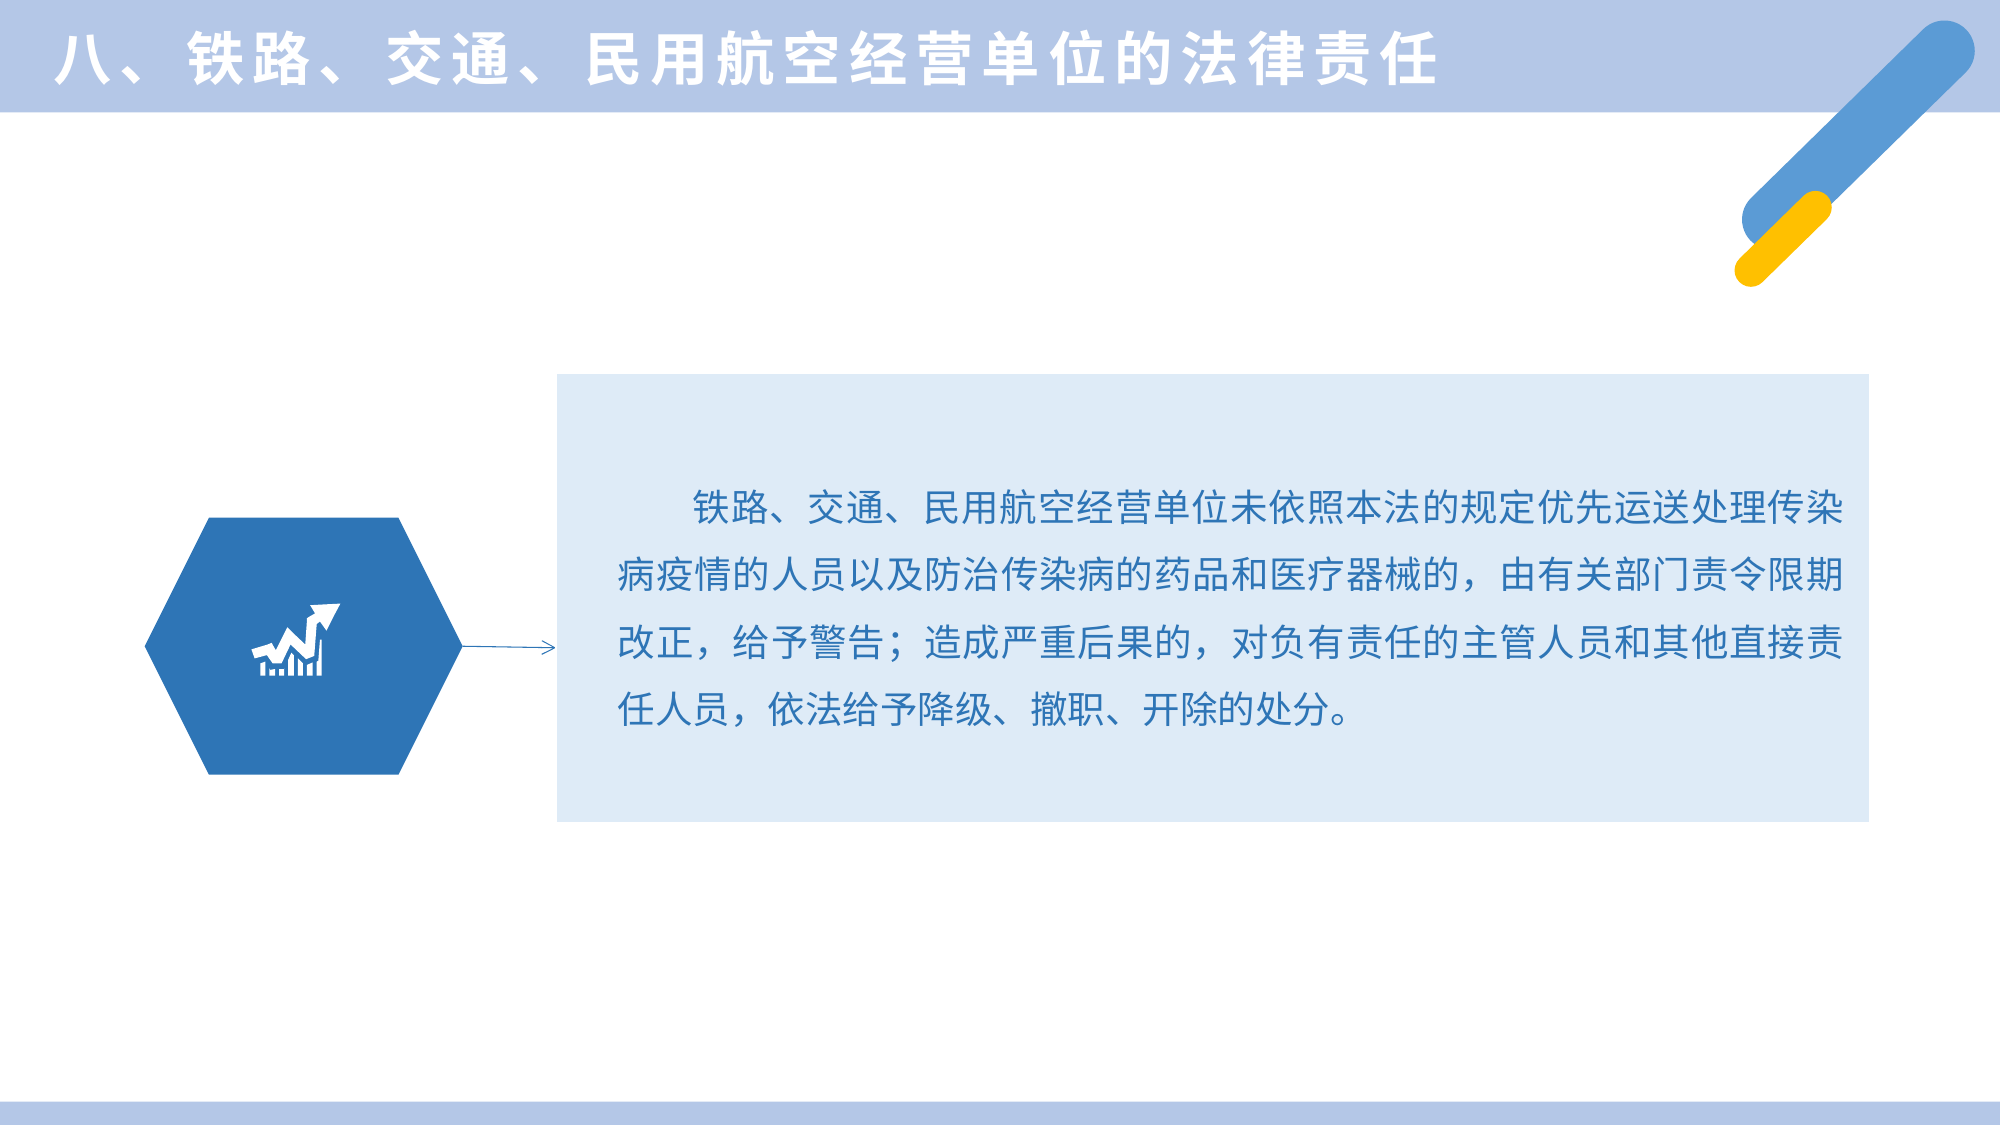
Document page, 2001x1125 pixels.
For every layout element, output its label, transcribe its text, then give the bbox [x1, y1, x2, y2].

text_box [251, 603, 341, 664]
text_box 八、铁路、交通、民用航空经营单位的法律责任 [41, 16, 1451, 98]
text_box [269, 668, 276, 676]
text_box [555, 372, 1872, 824]
text_box [306, 662, 313, 676]
text_box [288, 652, 294, 676]
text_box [1678, 116, 2000, 185]
text_box [297, 658, 303, 676]
text_box 铁路、交通、民用航空经营单位未依照本法的规定优先运送处理传染病疫情的人员以及防治传染病的药品和医疗器械的，由有关部门责令限期改正，给予警告；造成严重后果的，对负有责任的主管人员和其他直接责任人员，依法给予降级、撤职、开除的处分。 [602, 454, 1859, 739]
text_box [260, 661, 266, 676]
text_box [143, 516, 464, 776]
text_box [316, 639, 322, 676]
text_box [279, 668, 285, 676]
